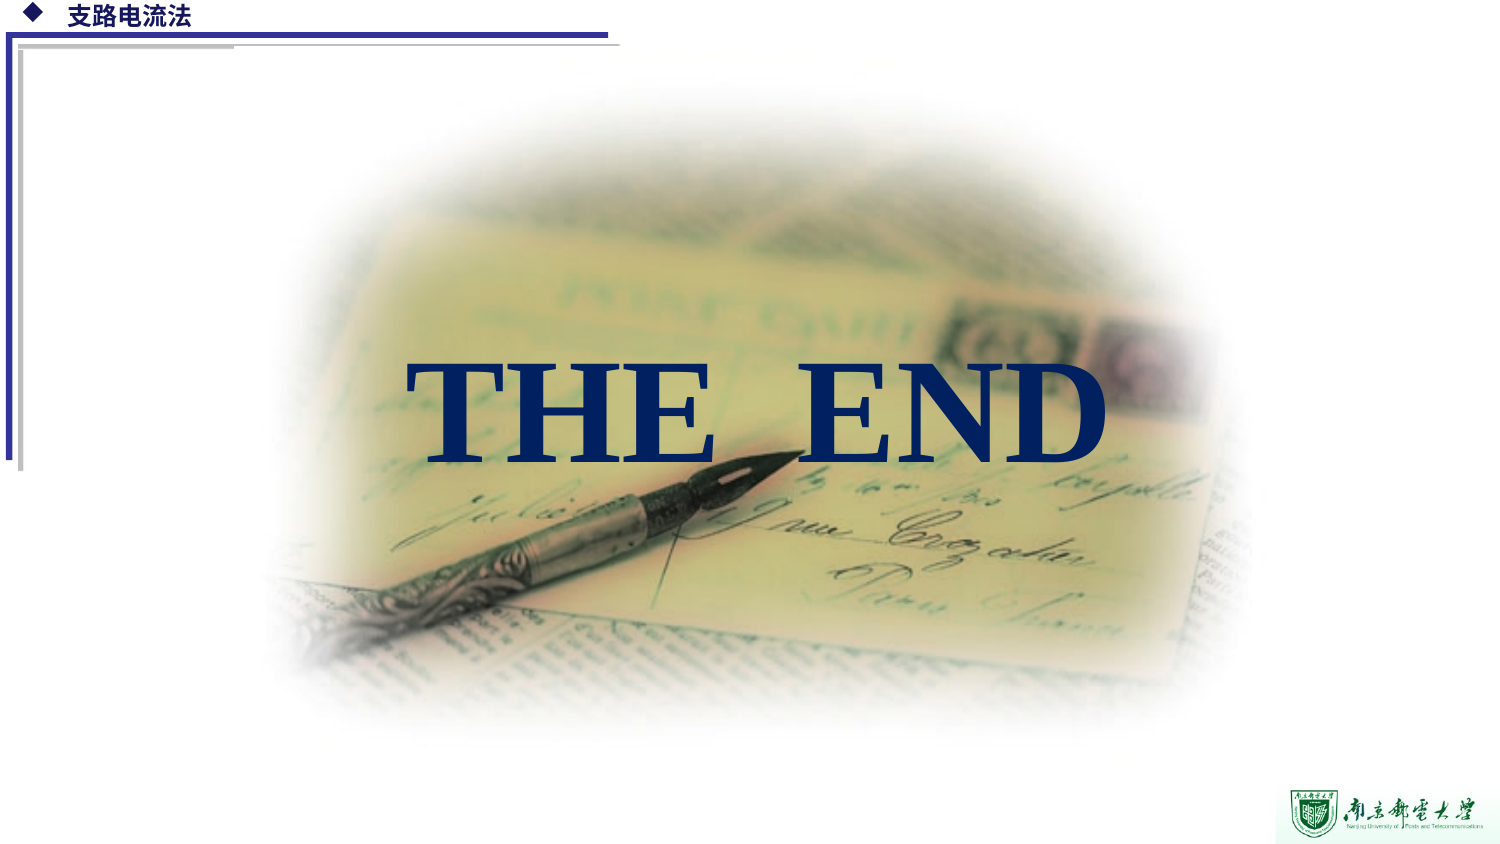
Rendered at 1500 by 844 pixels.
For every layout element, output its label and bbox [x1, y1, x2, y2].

picture [1275, 781, 1500, 844]
text_box [234, 46, 1266, 809]
